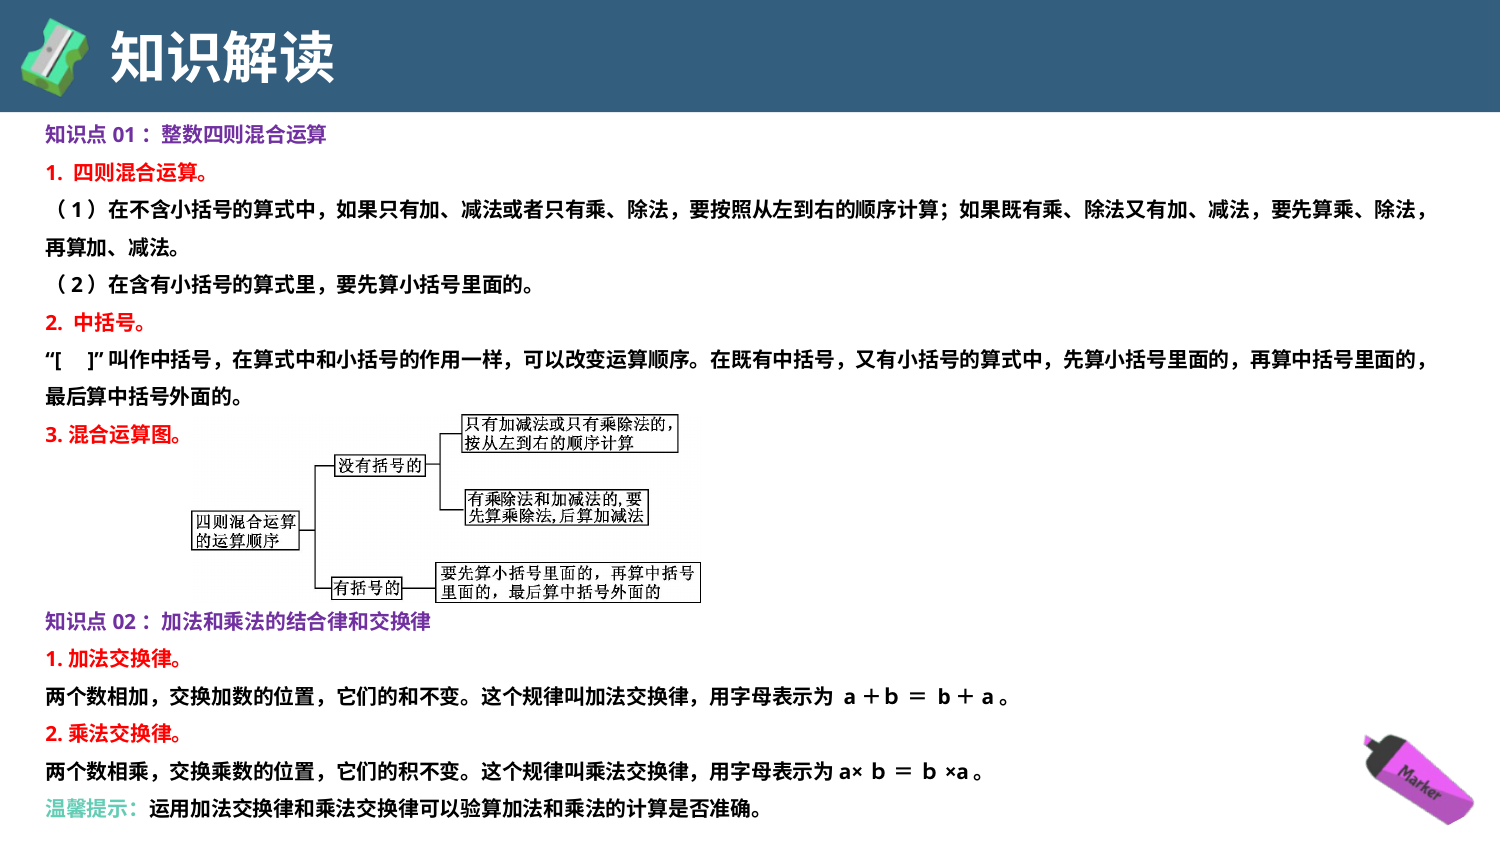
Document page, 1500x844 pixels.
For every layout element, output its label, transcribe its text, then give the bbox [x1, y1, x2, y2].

picture [1344, 700, 1479, 844]
text_box [0, 0, 1500, 113]
text_box 知识解读 [104, 9, 1444, 102]
text_box 知识点01：整数四则混合运算 1. 四则混合运算。 （1）在不含小括号的算式中，如果只有加、减法或者只有乘、除法，要按照从左到右的顺序计算；如果既有乘、除法又有加、减法，要先算乘、除法，再算加、减法。 （2）在含有小括号的算式里，要先算小括号里面的。 2. 中括号。 “[ ]”叫作中括号，在算式中和小括号的作用一样，可以改变运算顺序。在既有中括号，又有小括号的算式中，先算小括号里面的，再算中括号里面的，最后算中括号外面的。 3.混合运算图。 知识点02：加法和乘法的结合律和交换律 1.加法交换律。 两个数相加，交换加数的位置，它们的和不变。这个规律叫加法交换律，用字母表示为 a＋ｂ ＝ b＋a。 2.乘法交换律。 两个数相乘，交换乘数的位置，它们的积不变。这个规律叫乘法交换律，用字母表示为a×ｂ ＝ ｂ×a。 温馨提示：运用加法交换律和乘法交换律可以验算加法和乘法的计算是否准确。 [30, 102, 1465, 559]
picture [14, 17, 100, 103]
picture [191, 414, 701, 603]
